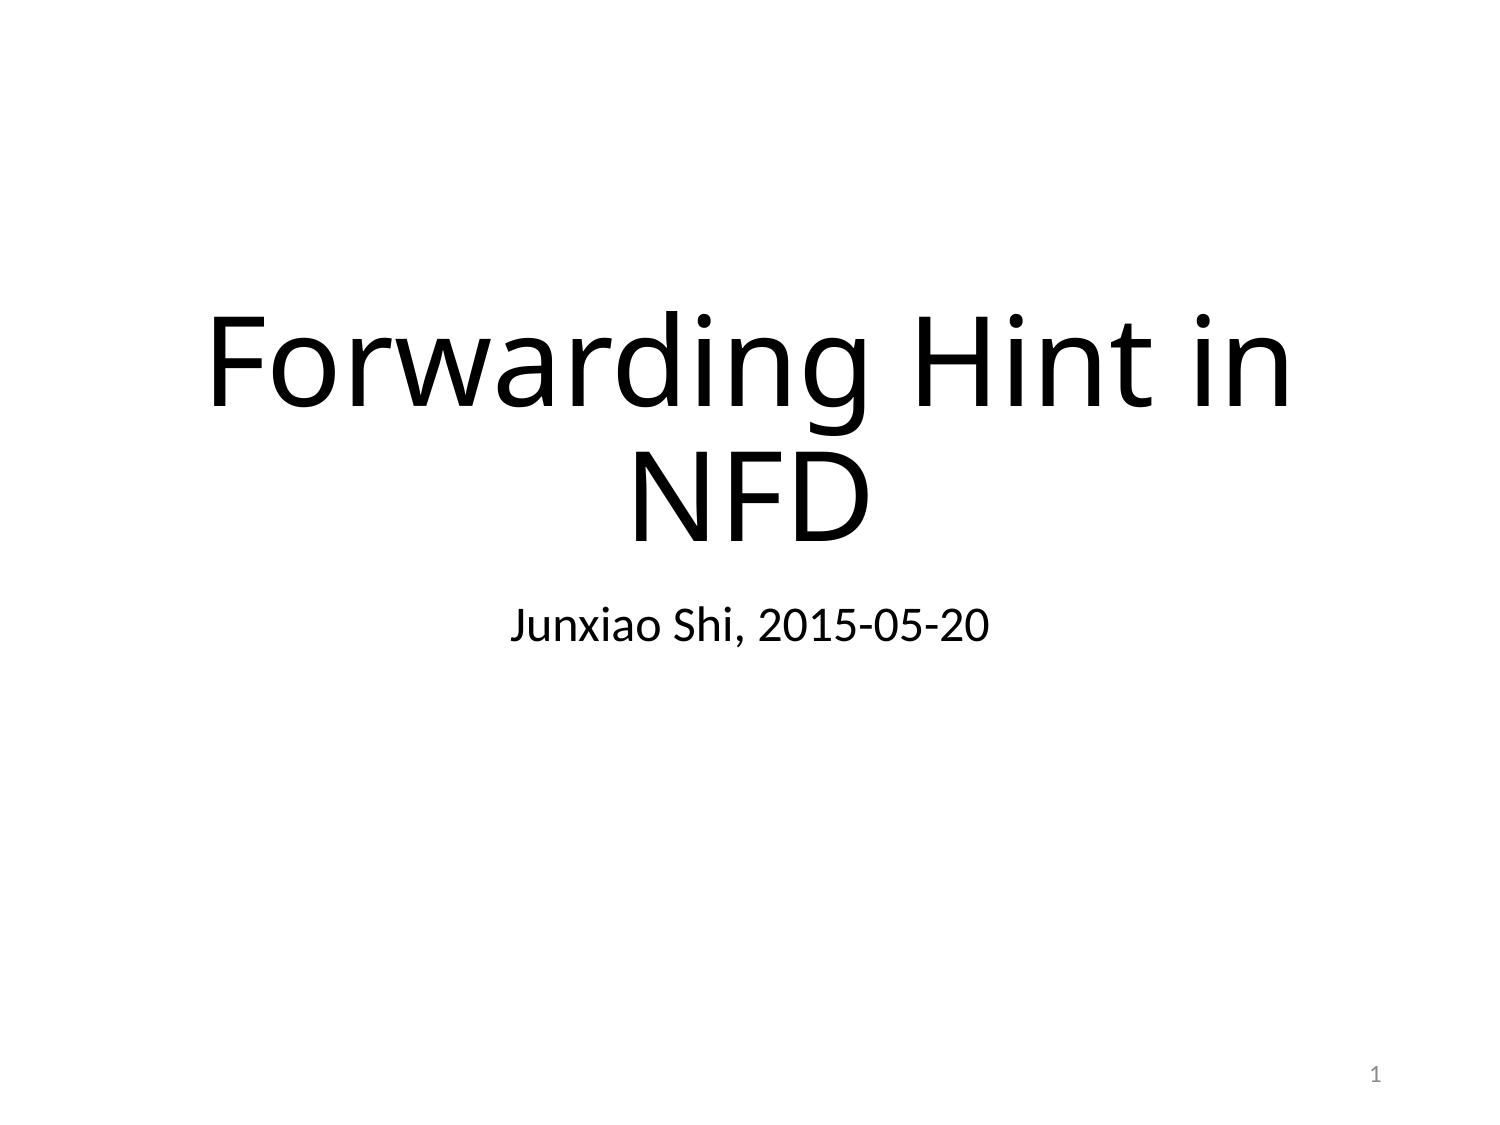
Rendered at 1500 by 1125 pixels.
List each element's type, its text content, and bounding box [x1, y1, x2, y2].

slide_number 1 [1059, 1042, 1397, 1103]
subtitle Junxiao Shi, 2015-05-20 [187, 590, 1313, 863]
title Forwarding Hint in NFD [112, 184, 1388, 576]
